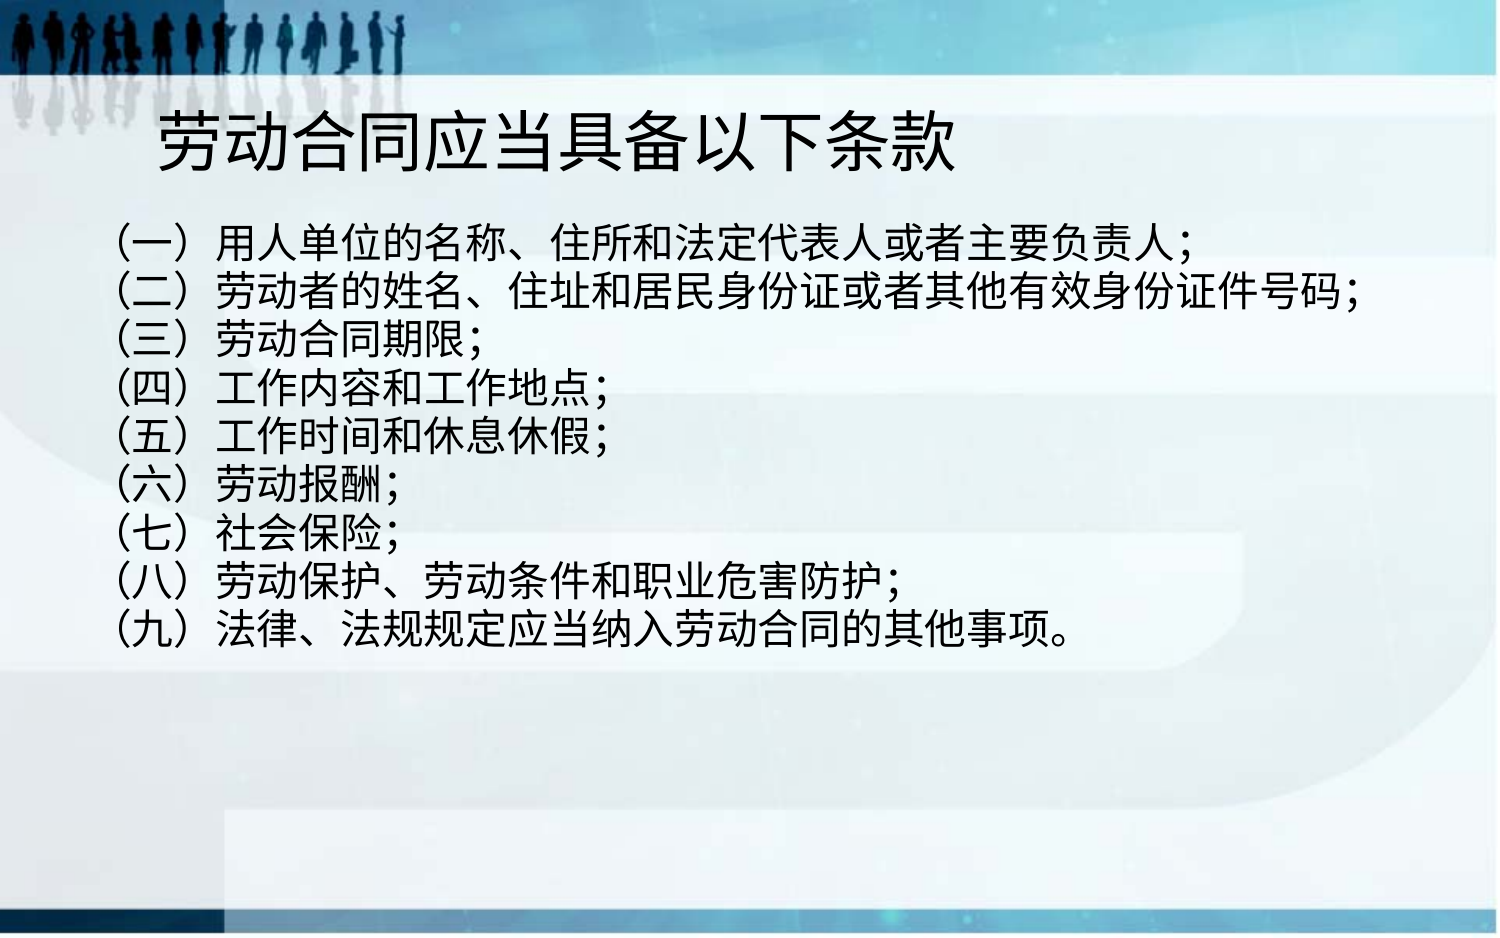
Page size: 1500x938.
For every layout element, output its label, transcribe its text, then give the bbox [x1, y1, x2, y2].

picture [0, 0, 1500, 938]
list （一）用人单位的名称、住所和法定代表人或者主要负责人； （二）劳动者的姓名、住址和居民身份证或者其他有效身份证件号码； （三）劳动合同期限； （四）工作内容和工作地点； （五）工作时间和休息休假； （六）劳动报酬； （七）社会保险； （八）劳动保护、劳动条件和职业危害防护； （九）法律、法规规定应当纳入劳动合同的其他事项。 [74, 218, 1426, 838]
title 劳动合同应当具备以下条款 [74, 70, 1426, 210]
